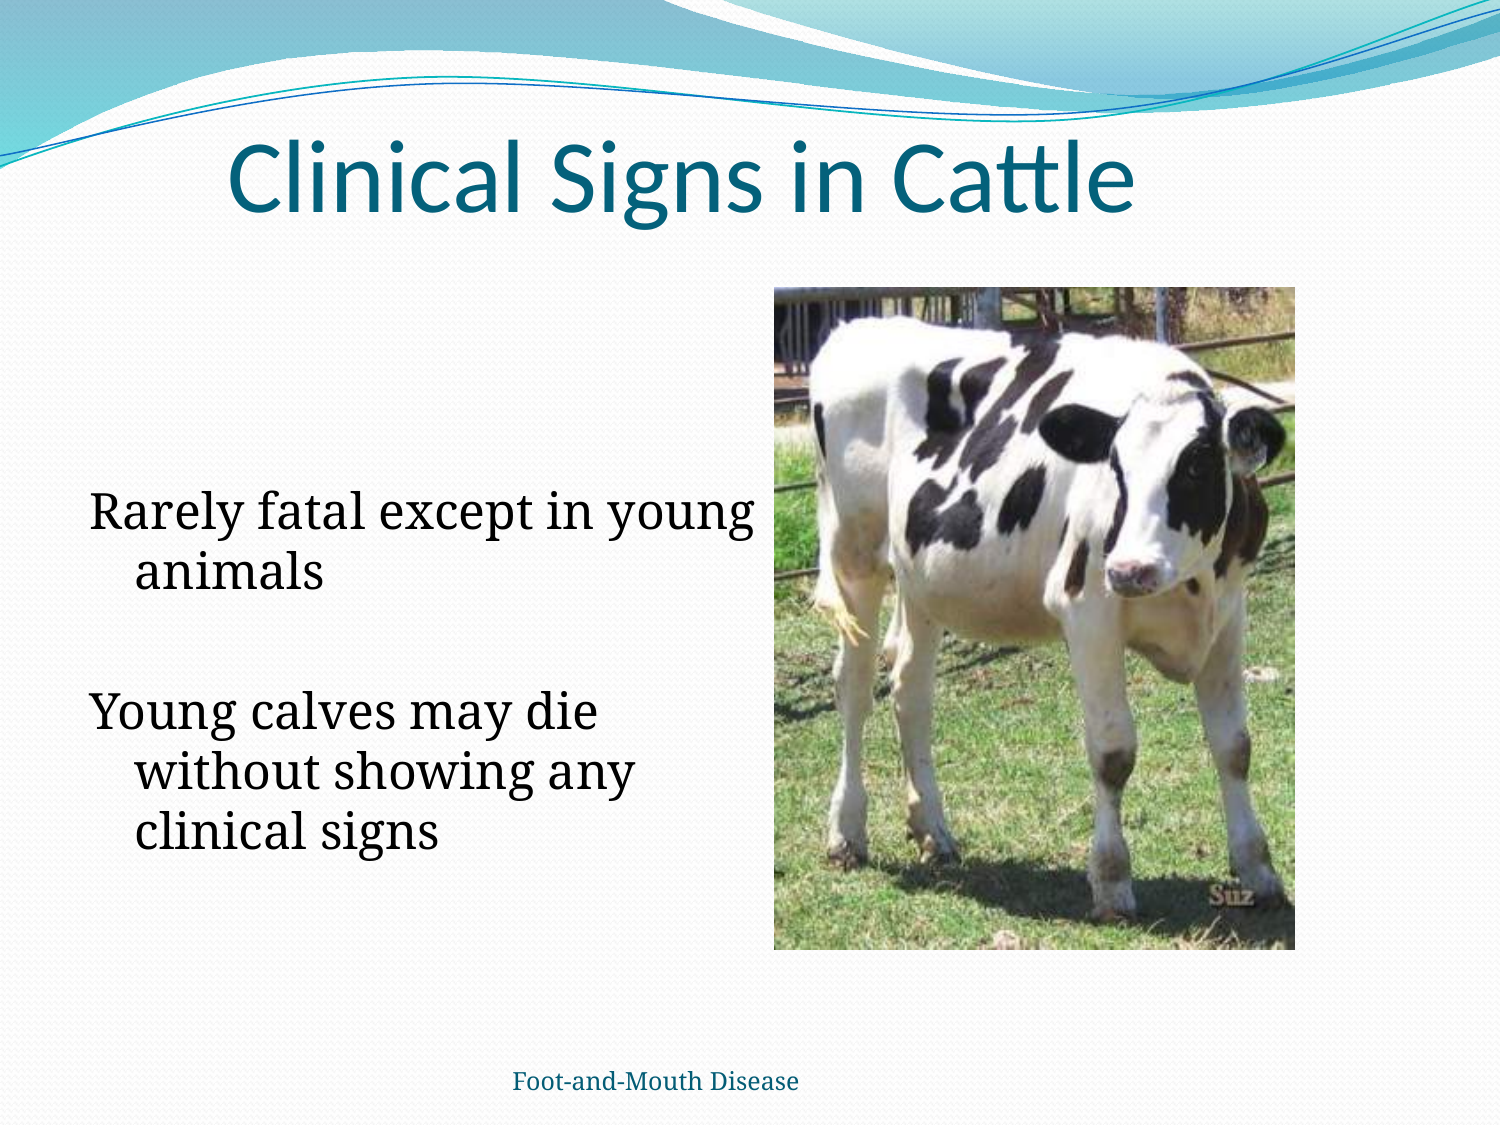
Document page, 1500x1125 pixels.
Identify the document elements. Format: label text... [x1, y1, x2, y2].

footer Foot-and-Mouth Disease [512, 1025, 988, 1100]
title Diagnosis [766, 288, 775, 961]
list Rarely fatal except in young animals Young calves may die without showing any clinical signs [75, 262, 775, 1006]
title Clinical Signs in Cattle [200, 45, 1425, 234]
picture [773, 287, 1295, 951]
